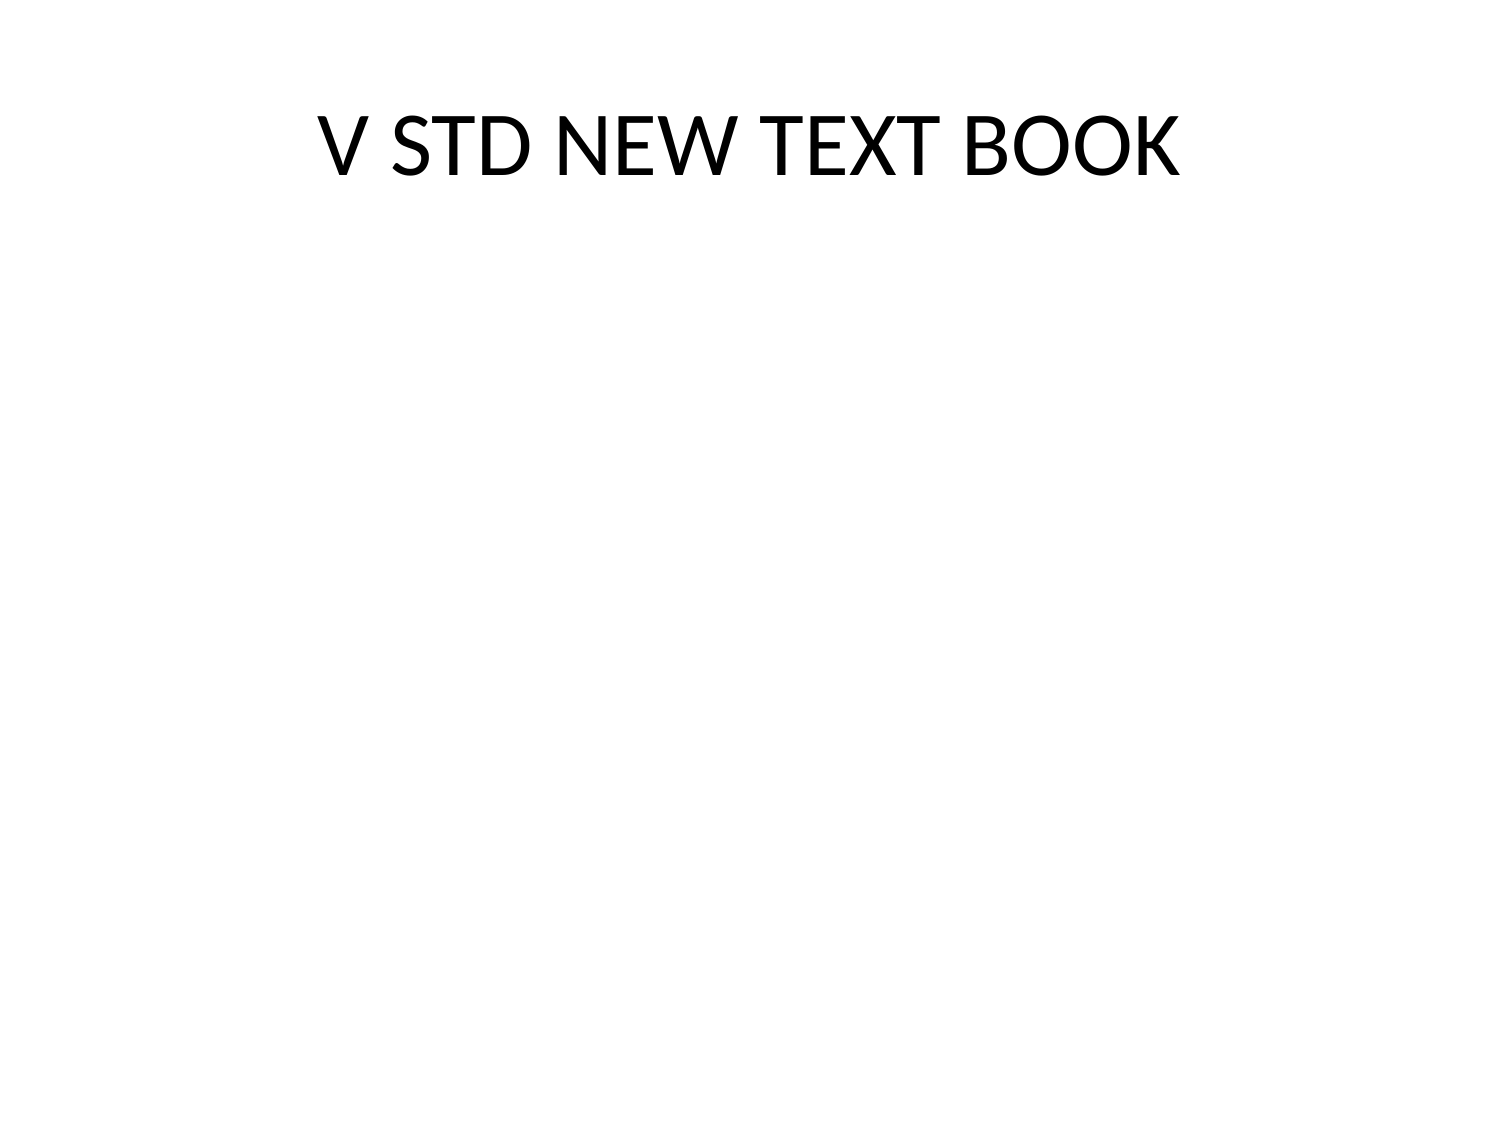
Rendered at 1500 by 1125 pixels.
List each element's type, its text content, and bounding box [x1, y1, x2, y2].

title V STD NEW TEXT BOOK [75, 45, 1425, 233]
